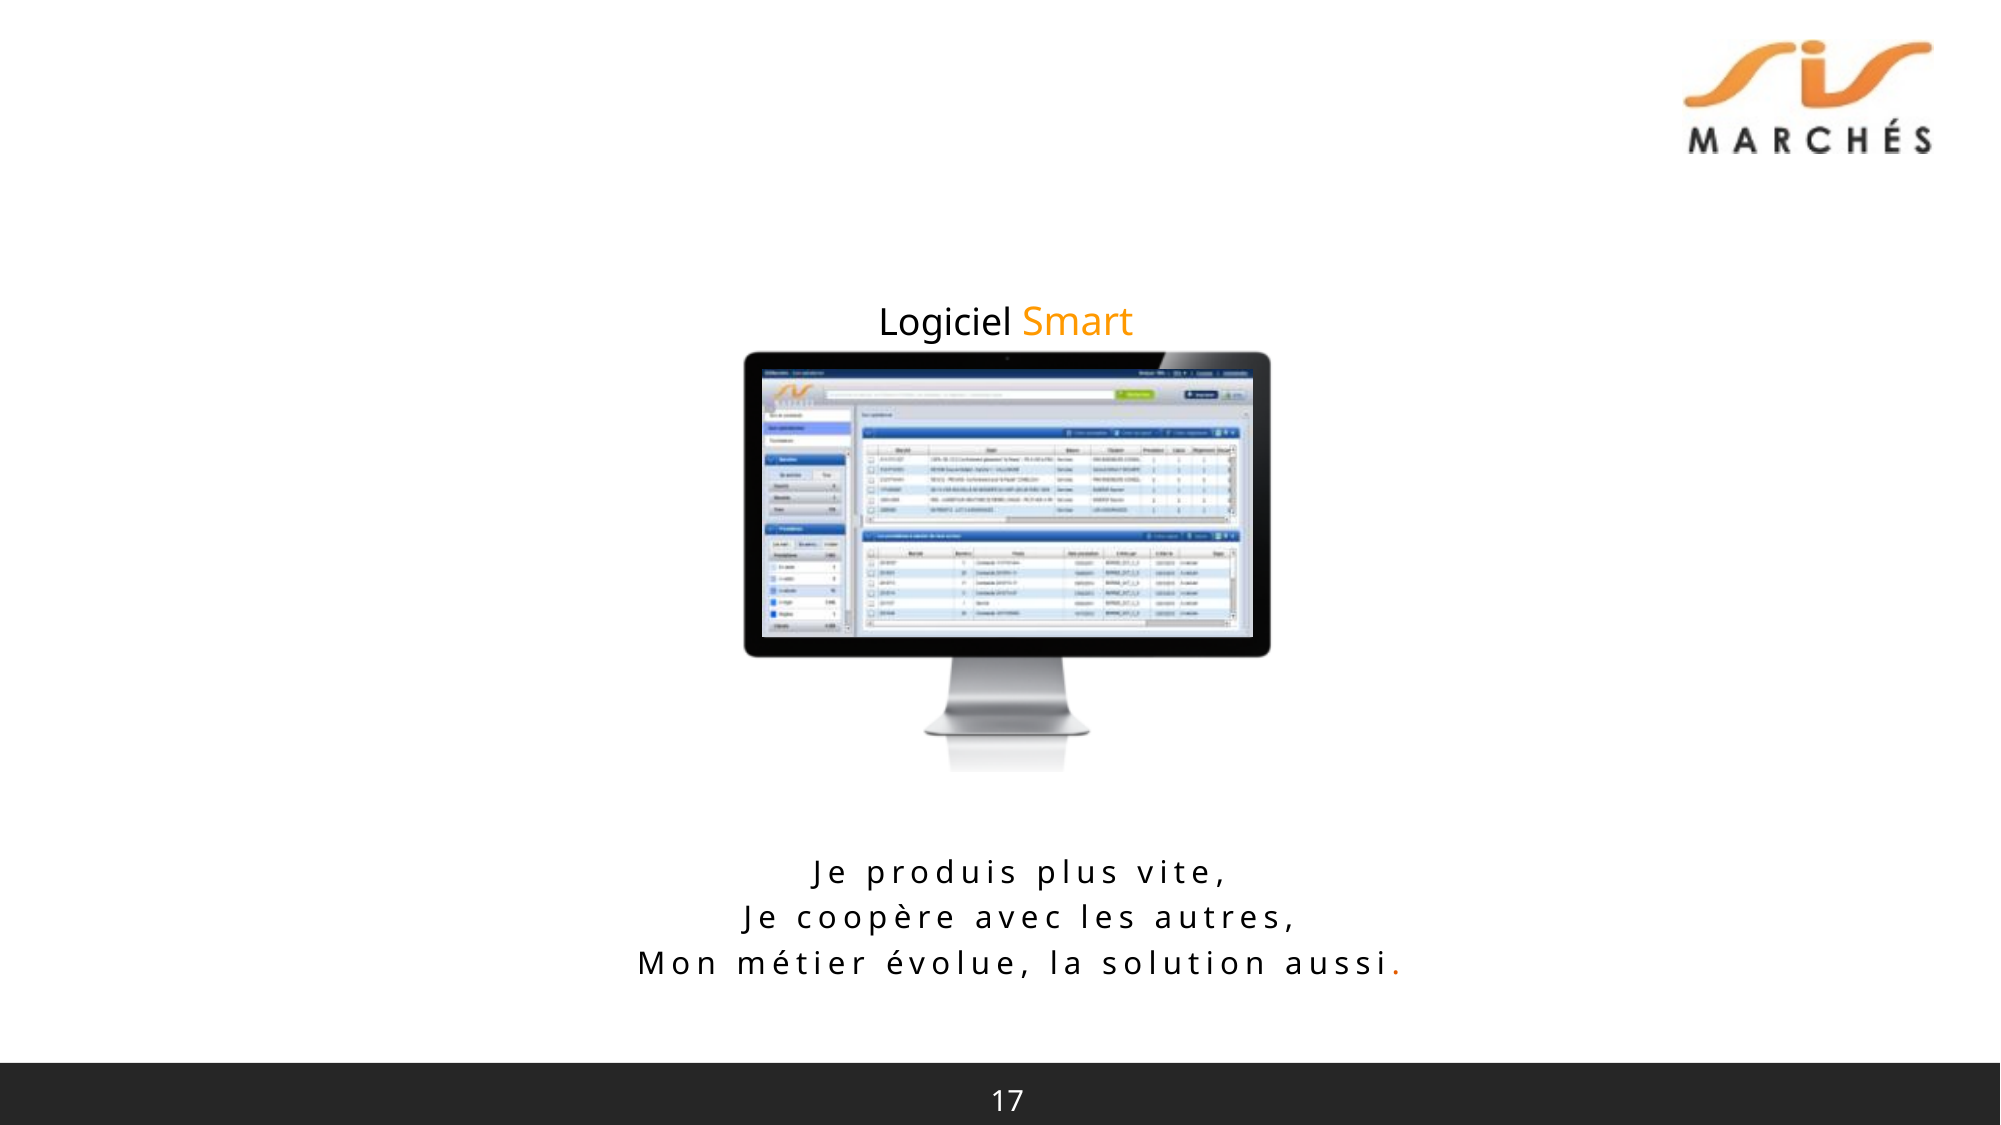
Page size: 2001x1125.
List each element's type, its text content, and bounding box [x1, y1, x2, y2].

text_box Logiciel Smart [743, 288, 1269, 339]
picture [733, 340, 1282, 772]
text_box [0, 1062, 2000, 1125]
picture [1682, 39, 1935, 154]
text_box Je produis plus vite, Je coopère avec les autres, Mon métier évolue, la solution aussi. [612, 844, 1425, 989]
